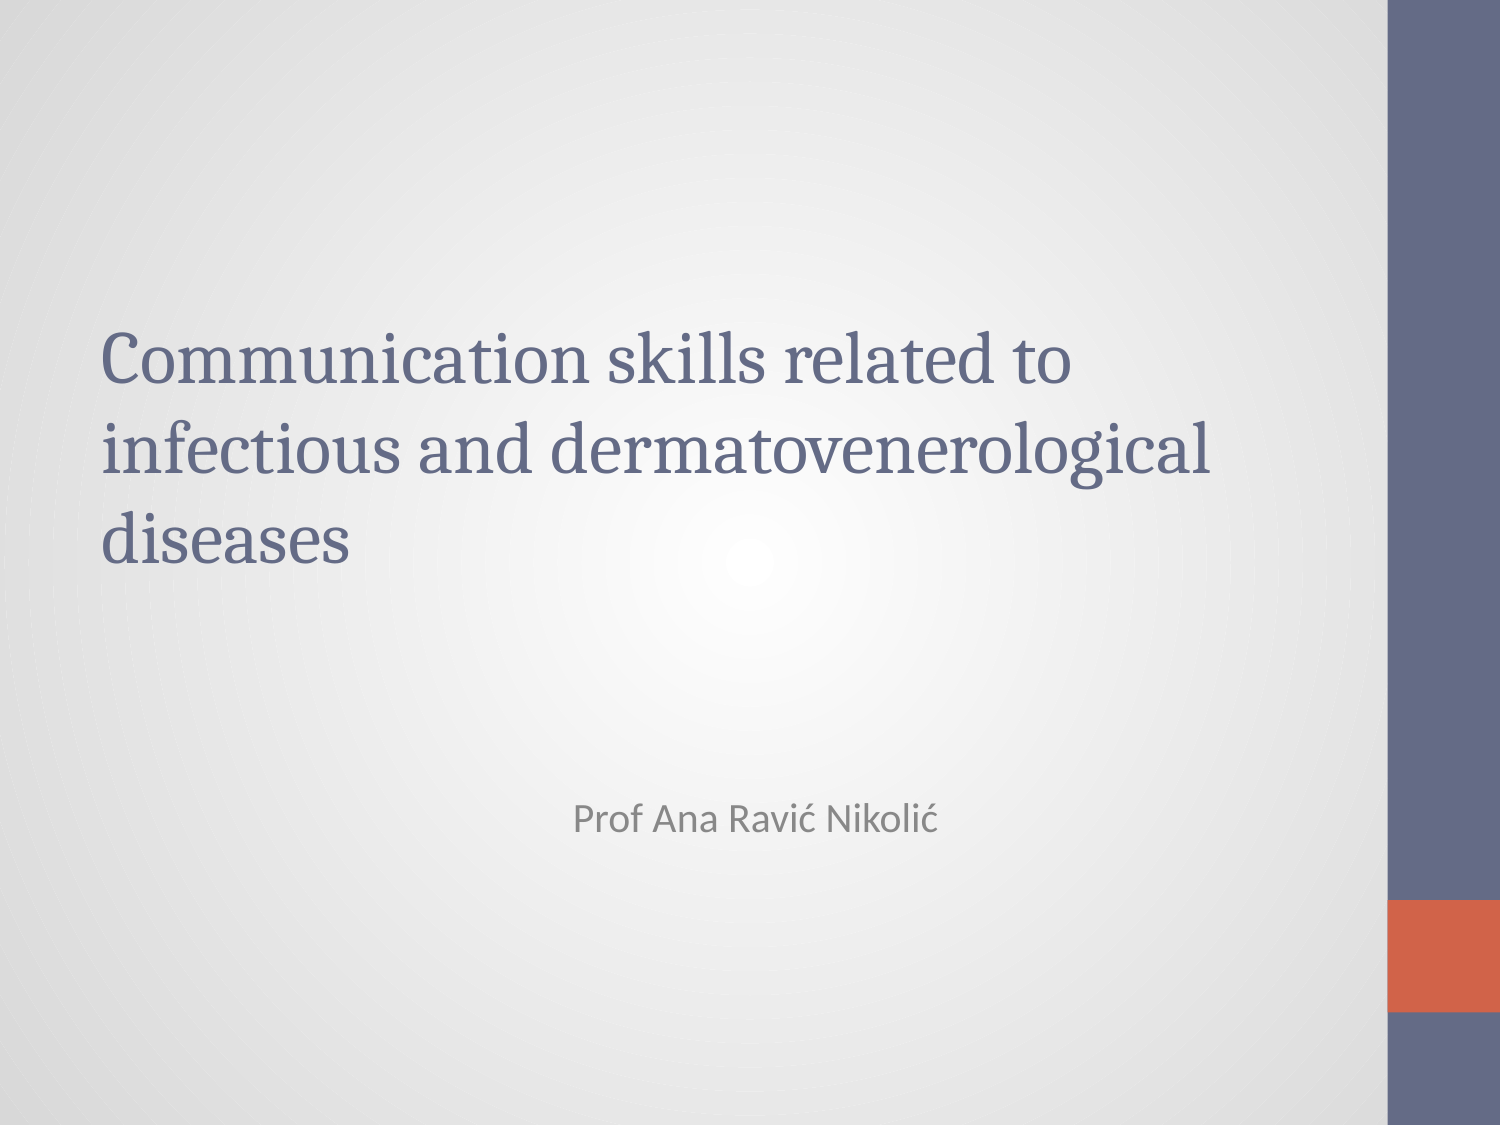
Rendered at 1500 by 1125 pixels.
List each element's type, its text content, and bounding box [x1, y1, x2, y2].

title Communication skills related to infectious and dermatovenerological diseases [86, 160, 1324, 586]
subtitle Prof Ana Ravić Nikolić [371, 725, 1140, 882]
